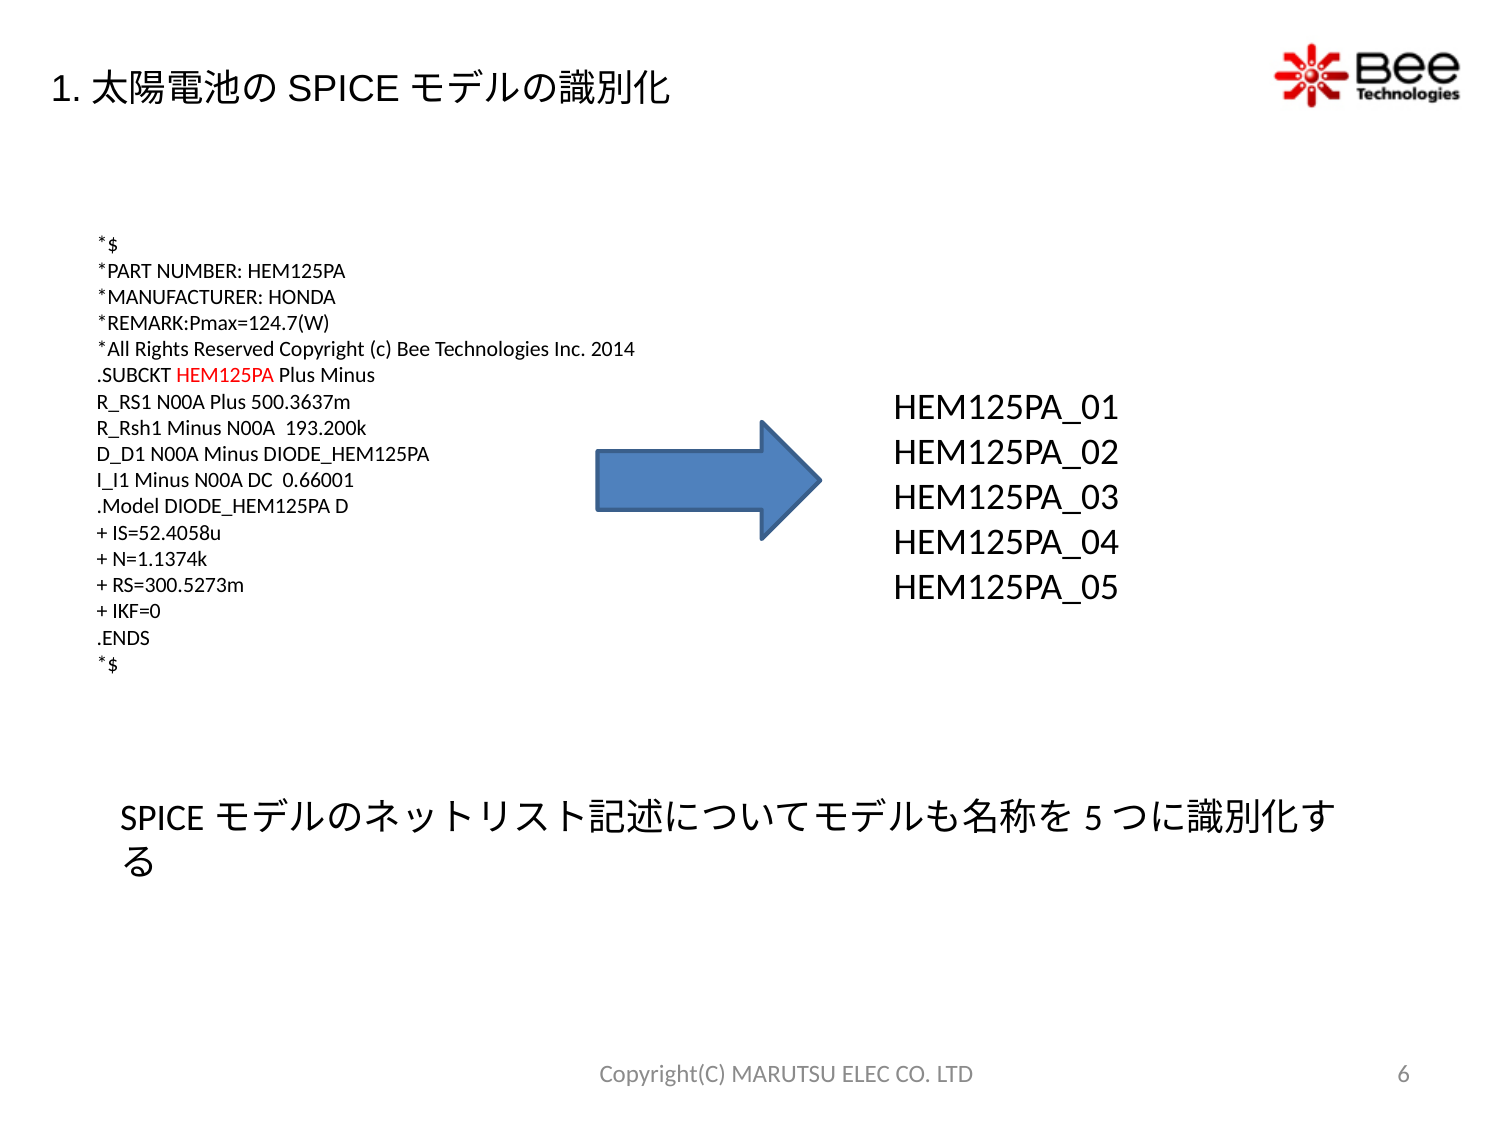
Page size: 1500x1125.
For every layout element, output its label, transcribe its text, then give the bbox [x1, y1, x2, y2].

text_box SPICEモデルのネットリスト記述についてモデルも名称を5つに識別化する [105, 785, 1360, 890]
text_box HEM125PA_01 HEM125PA_02 HEM125PA_03 HEM125PA_04 HEM125PA_05 [878, 374, 1184, 615]
text_box 1.太陽電池のSPICEモデルの識別化 [36, 56, 687, 117]
picture [1269, 34, 1466, 117]
slide_number 6 [1211, 1042, 1425, 1103]
footer Copyright(C) MARUTSU ELEC CO. LTD [363, 1042, 1211, 1103]
text_box *$ *PART NUMBER: HEM125PA *MANUFACTURER: HONDA *REMARK:Pmax=124.7(W) *All Rights Reserved Copyright (c) Bee Technologies Inc. 2014 .SUBCKT HEM125PA Plus Minus R_RS1 N00A Plus 500.3637m R_Rsh1 Minus N00A 193.200k D_D1 N00A Minus DIODE_HEM125PA I_I1 Minus N00A DC 0.66001 .Model DIODE_HEM125PA D + IS=52.4058u + N=1.1374k + RS=300.5273m + IKF=0 .ENDS *$ [81, 222, 668, 684]
text_box [595, 419, 823, 541]
